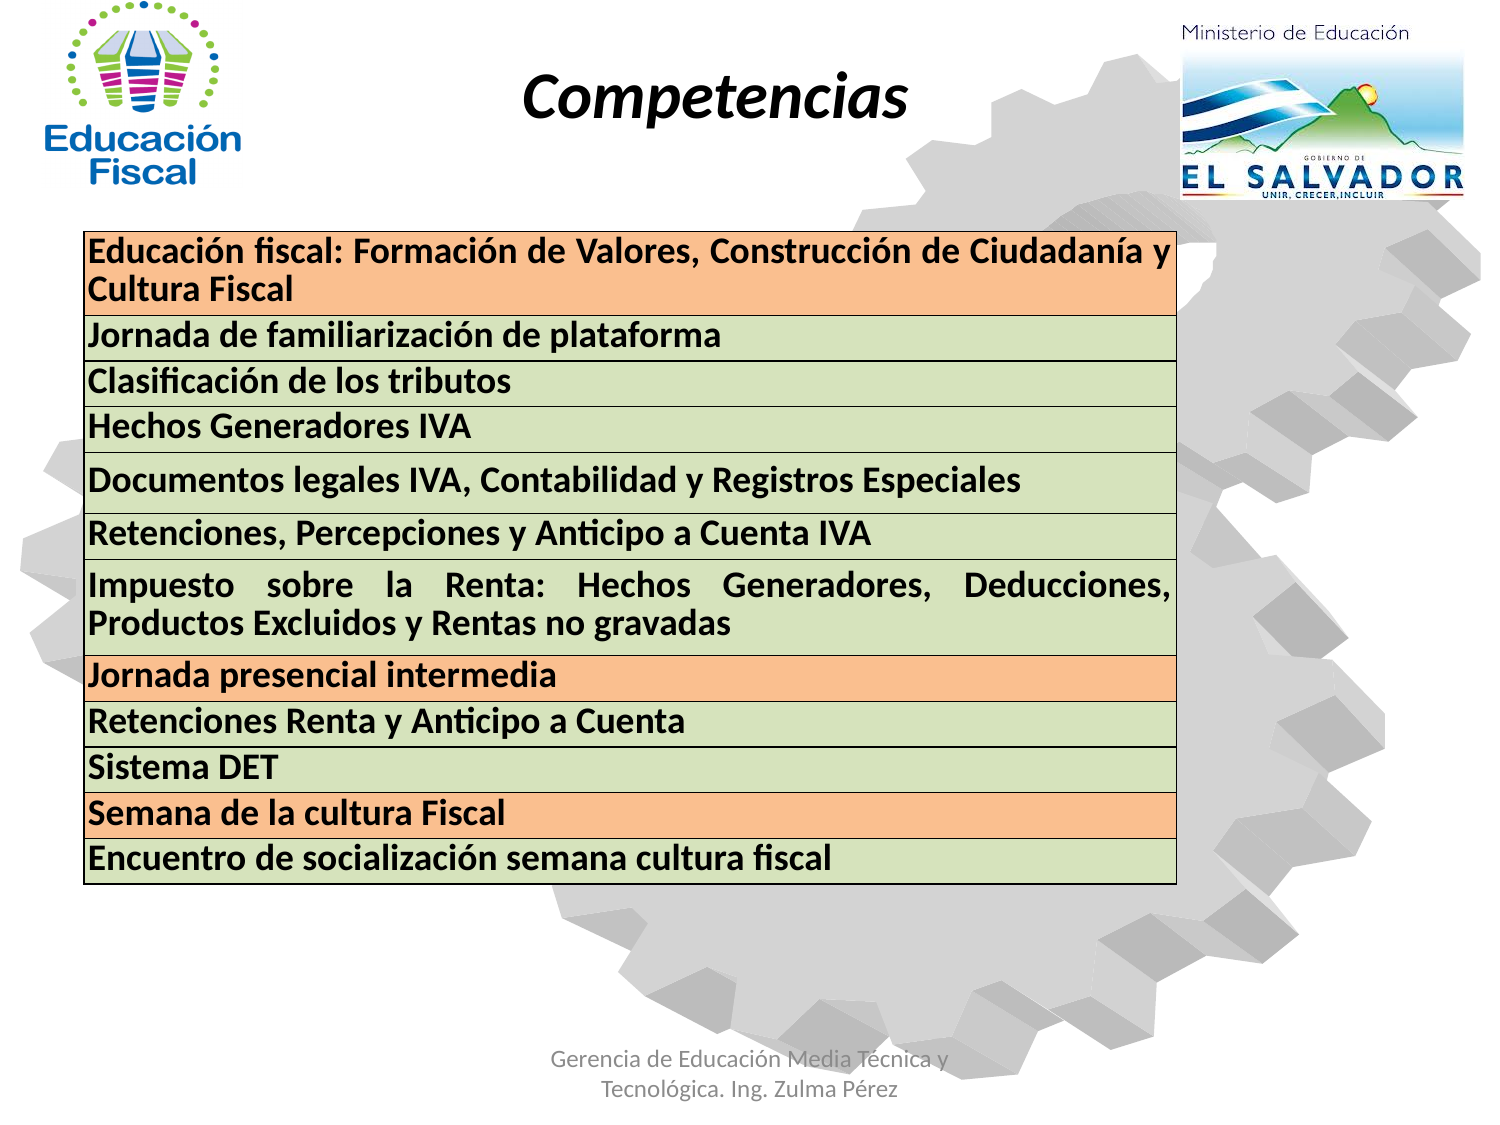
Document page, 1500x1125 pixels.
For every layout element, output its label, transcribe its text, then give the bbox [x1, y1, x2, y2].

table_cell Jornada de familiarización de plataforma [85, 316, 1176, 360]
table_cell Sistema DET [85, 748, 1176, 792]
footer Gerencia de Educación Media Técnica y Tecnológica. Ing. Zulma Pérez [512, 1042, 988, 1103]
table_cell Impuesto sobre la Renta: Hechos Generadores, Deducciones, Productos Excluidos y Rentas no gravadas [85, 560, 1176, 655]
table_cell Jornada presencial intermedia [85, 656, 1176, 701]
table_cell Documentos legales IVA, Contabilidad y Registros Especiales [85, 453, 1176, 513]
picture [1180, 25, 1465, 201]
table_header Educación fiscal: Formación de Valores, Construcción de Ciudadanía y Cultura Fiscal [85, 232, 1176, 315]
table_cell Clasificación de los tributos [85, 362, 1176, 406]
picture [40, 0, 243, 188]
table_cell Encuentro de socialización semana cultura fiscal [85, 839, 1176, 883]
table_cell Semana de la cultura Fiscal [85, 793, 1176, 838]
title Competencias [247, 31, 1175, 152]
table_cell Hechos Generadores IVA [85, 407, 1176, 452]
table_cell Retenciones Renta y Anticipo a Cuenta [85, 702, 1176, 746]
table_cell Retenciones, Percepciones y Anticipo a Cuenta IVA [85, 514, 1176, 559]
